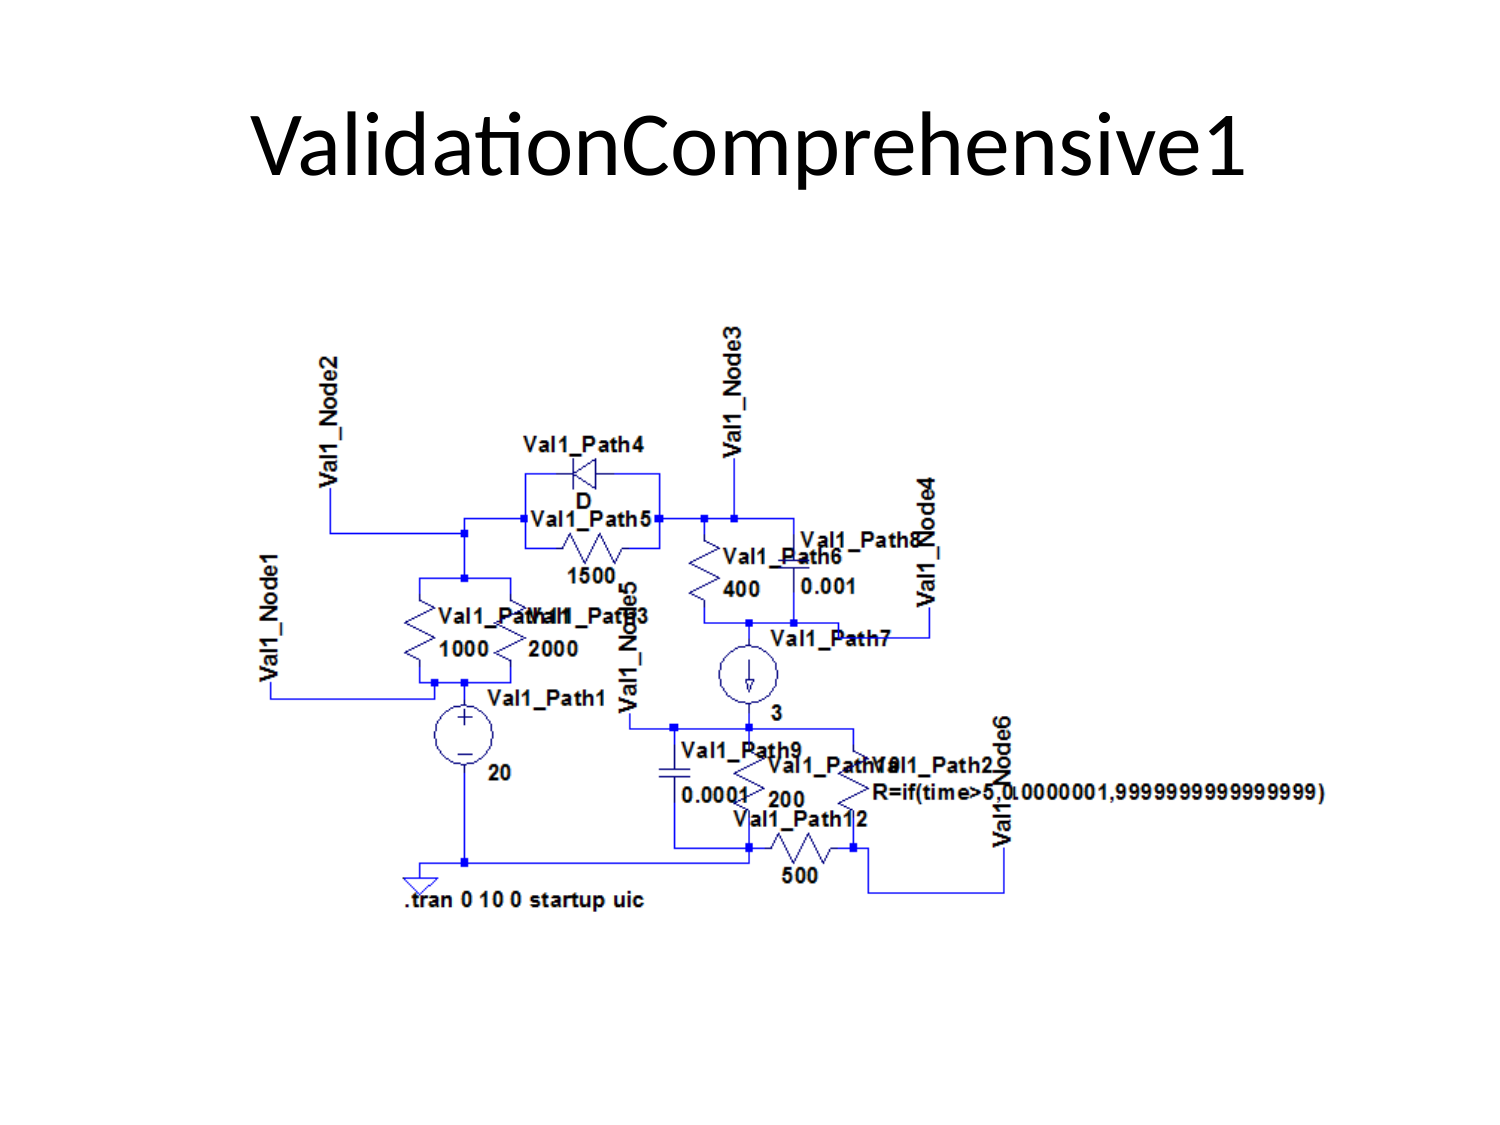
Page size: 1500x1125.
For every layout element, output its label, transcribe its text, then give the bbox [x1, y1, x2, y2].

title ValidationComprehensive1 [75, 45, 1425, 233]
picture [237, 299, 1367, 955]
